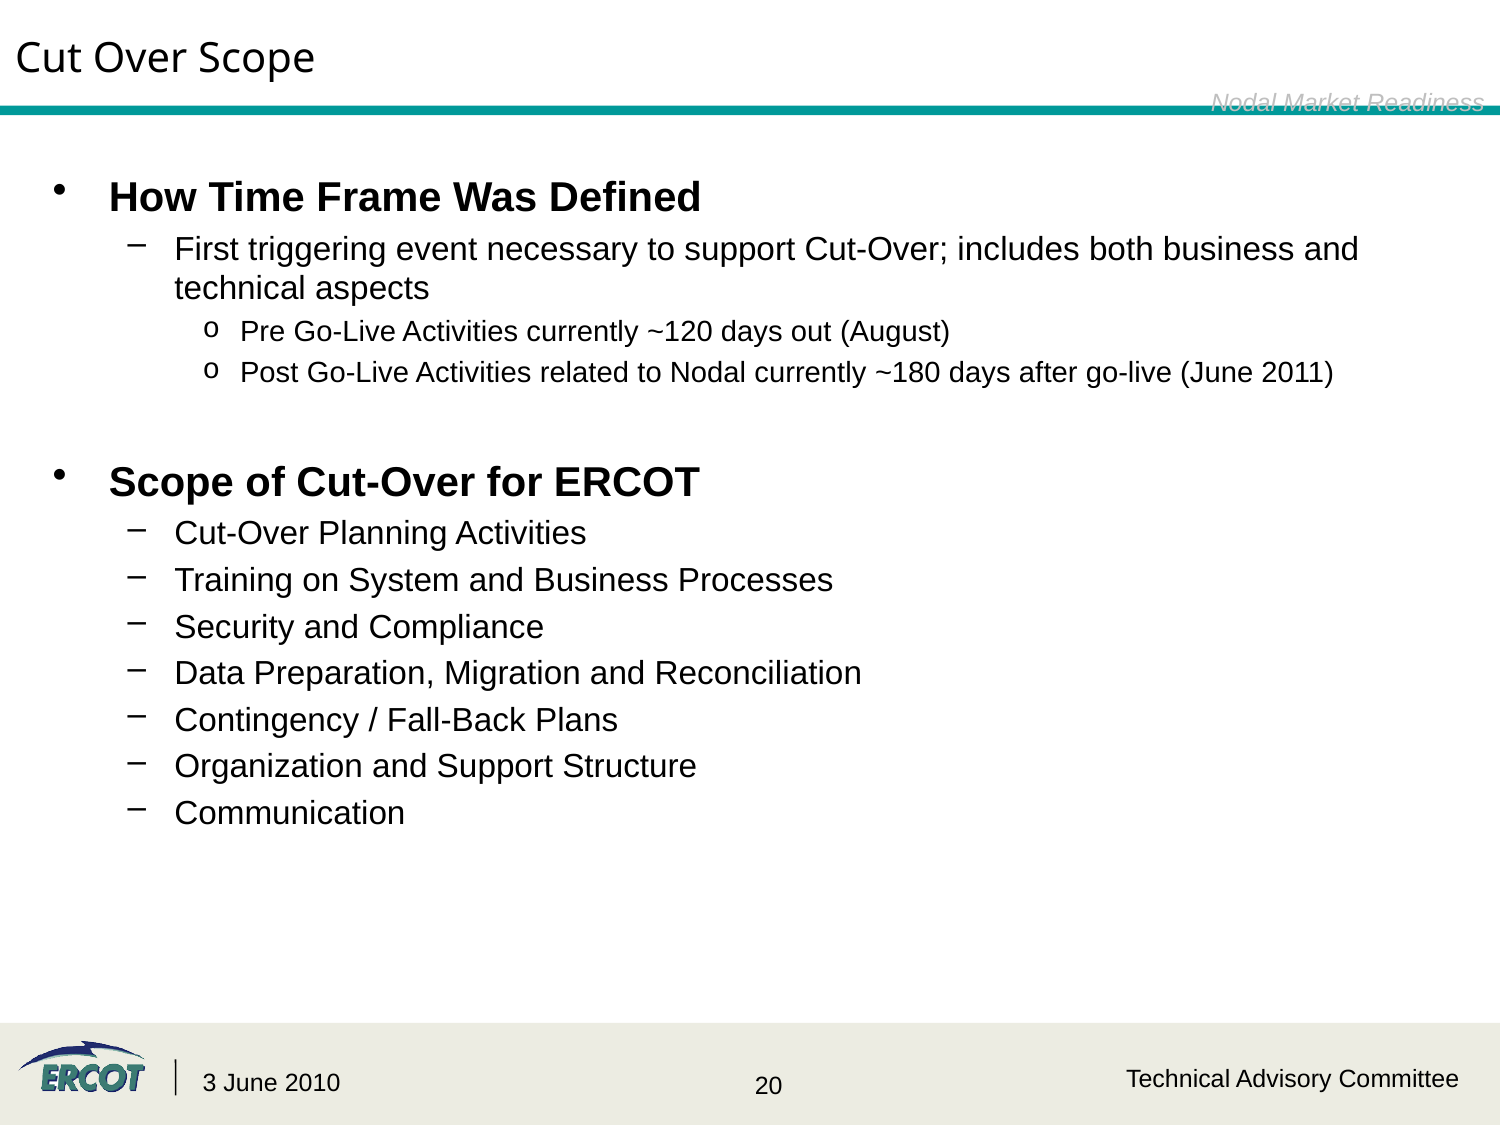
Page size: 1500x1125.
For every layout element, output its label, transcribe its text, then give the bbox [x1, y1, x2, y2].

picture [10, 1031, 151, 1111]
title Cut Over Scope [0, 0, 1500, 113]
text_box Nodal Market Readiness [950, 79, 1500, 125]
list How Time Frame Was Defined First triggering event necessary to support Cut-Over; includes both business and technical aspects Pre Go-Live Activities currently ~120 days out (August) Post Go-Live Activities related to Nodal currently ~180 days after go-live (June 2011) Scope of Cut-Over for ERCOT Cut-Over Planning Activities Training on System and Business Processes Security and Compliance Data Preparation, Migration and Reconciliation Contingency / Fall-Back Plans Organization and Support Structure Communication [37, 162, 1463, 976]
footer Technical Advisory Committee [1012, 1054, 1476, 1125]
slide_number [187, 1059, 538, 1125]
